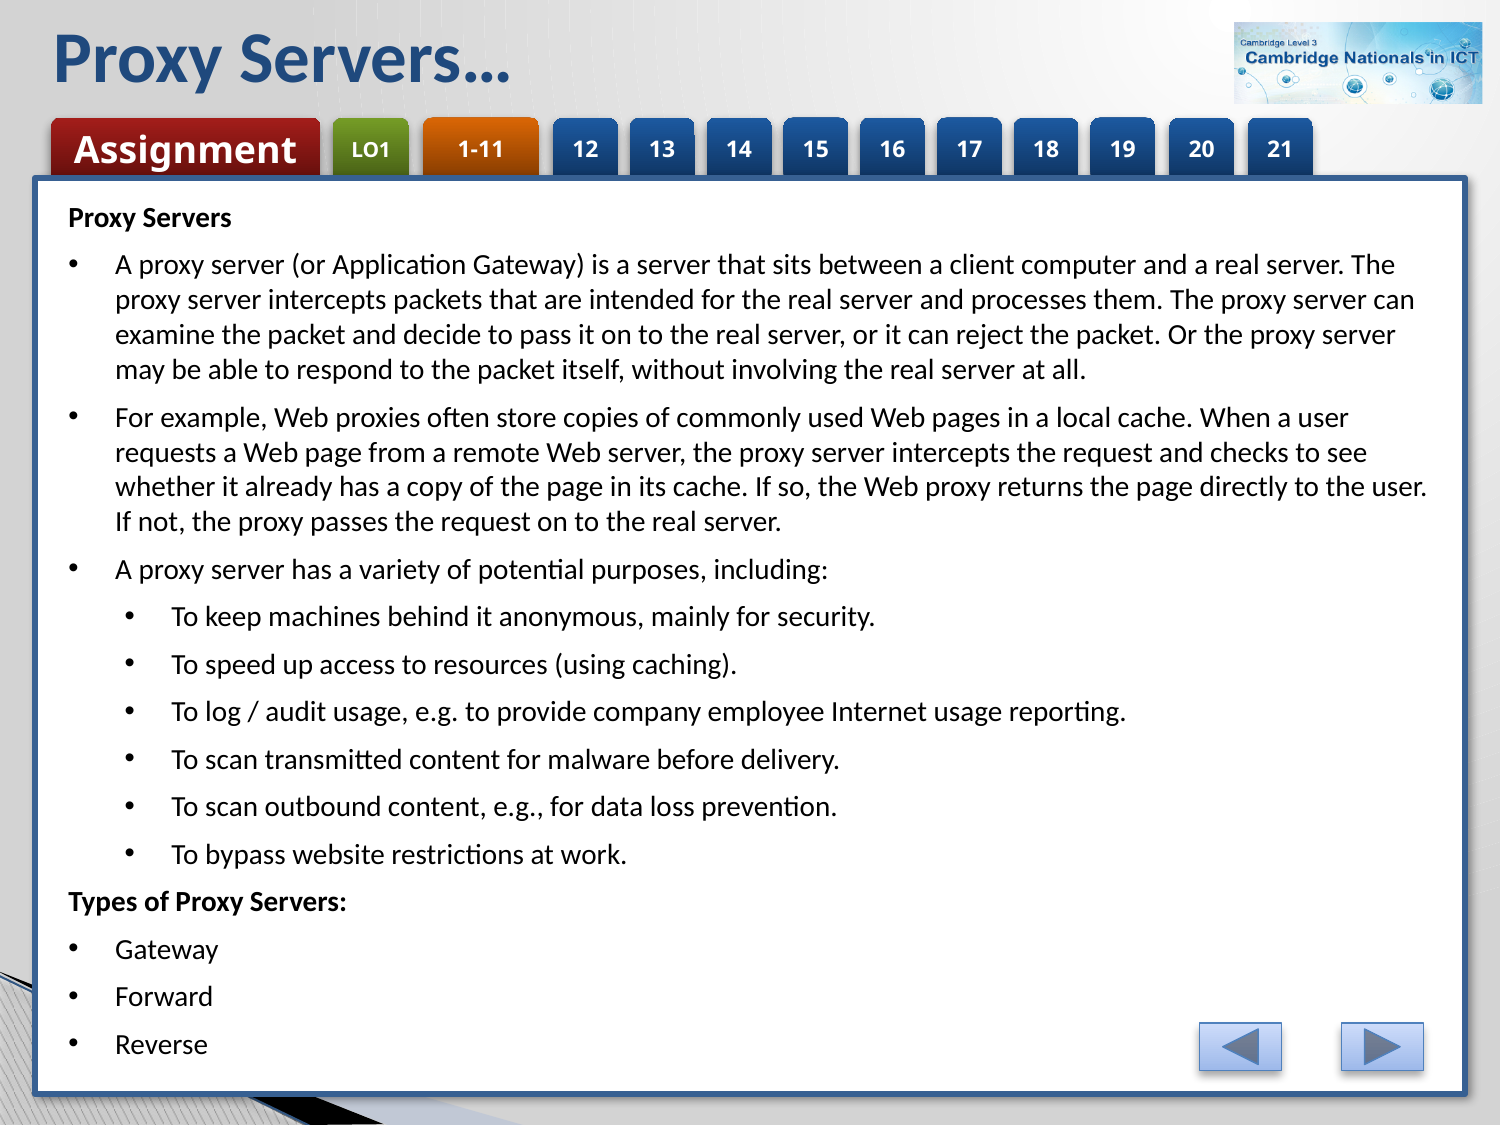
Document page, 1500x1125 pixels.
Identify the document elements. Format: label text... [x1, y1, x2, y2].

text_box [1199, 1022, 1424, 1071]
picture [1389, 22, 1483, 104]
title Proxy Servers… [39, 0, 1389, 124]
picture [281, 1114, 303, 1125]
text_box Proxy Servers A proxy server (or Application Gateway) is a server that sits between a client computer and a real server. The proxy server intercepts packets that are intended for the real server and processes them. The proxy server can examine the packet and decide to pass it on to the real server, or it can reject the packet. Or the proxy server may be able to respond to the packet itself, without involving the real server at all. For example, Web proxies often store copies of commonly used Web pages in a local cache. When a user requests a Web page from a remote Web server, the proxy server intercepts the request and checks to see whether it already has a copy of the page in its cache. If so, the Web proxy returns the page directly to the user. If not, the proxy passes the request on to the real server. A proxy server has a variety of potential purposes, including: To keep machines behind it anonymous, mainly for security. To speed up access to resources (using caching). To log / audit usage, e.g. to provide company employee Internet usage reporting. To scan transmitted content for malware before delivery. To scan outbound content, e.g., for data loss prevention. To bypass website restrictions at work. Types of Proxy Servers: Gateway Forward Reverse [53, 190, 1448, 1068]
text_box [35, 178, 1465, 1094]
